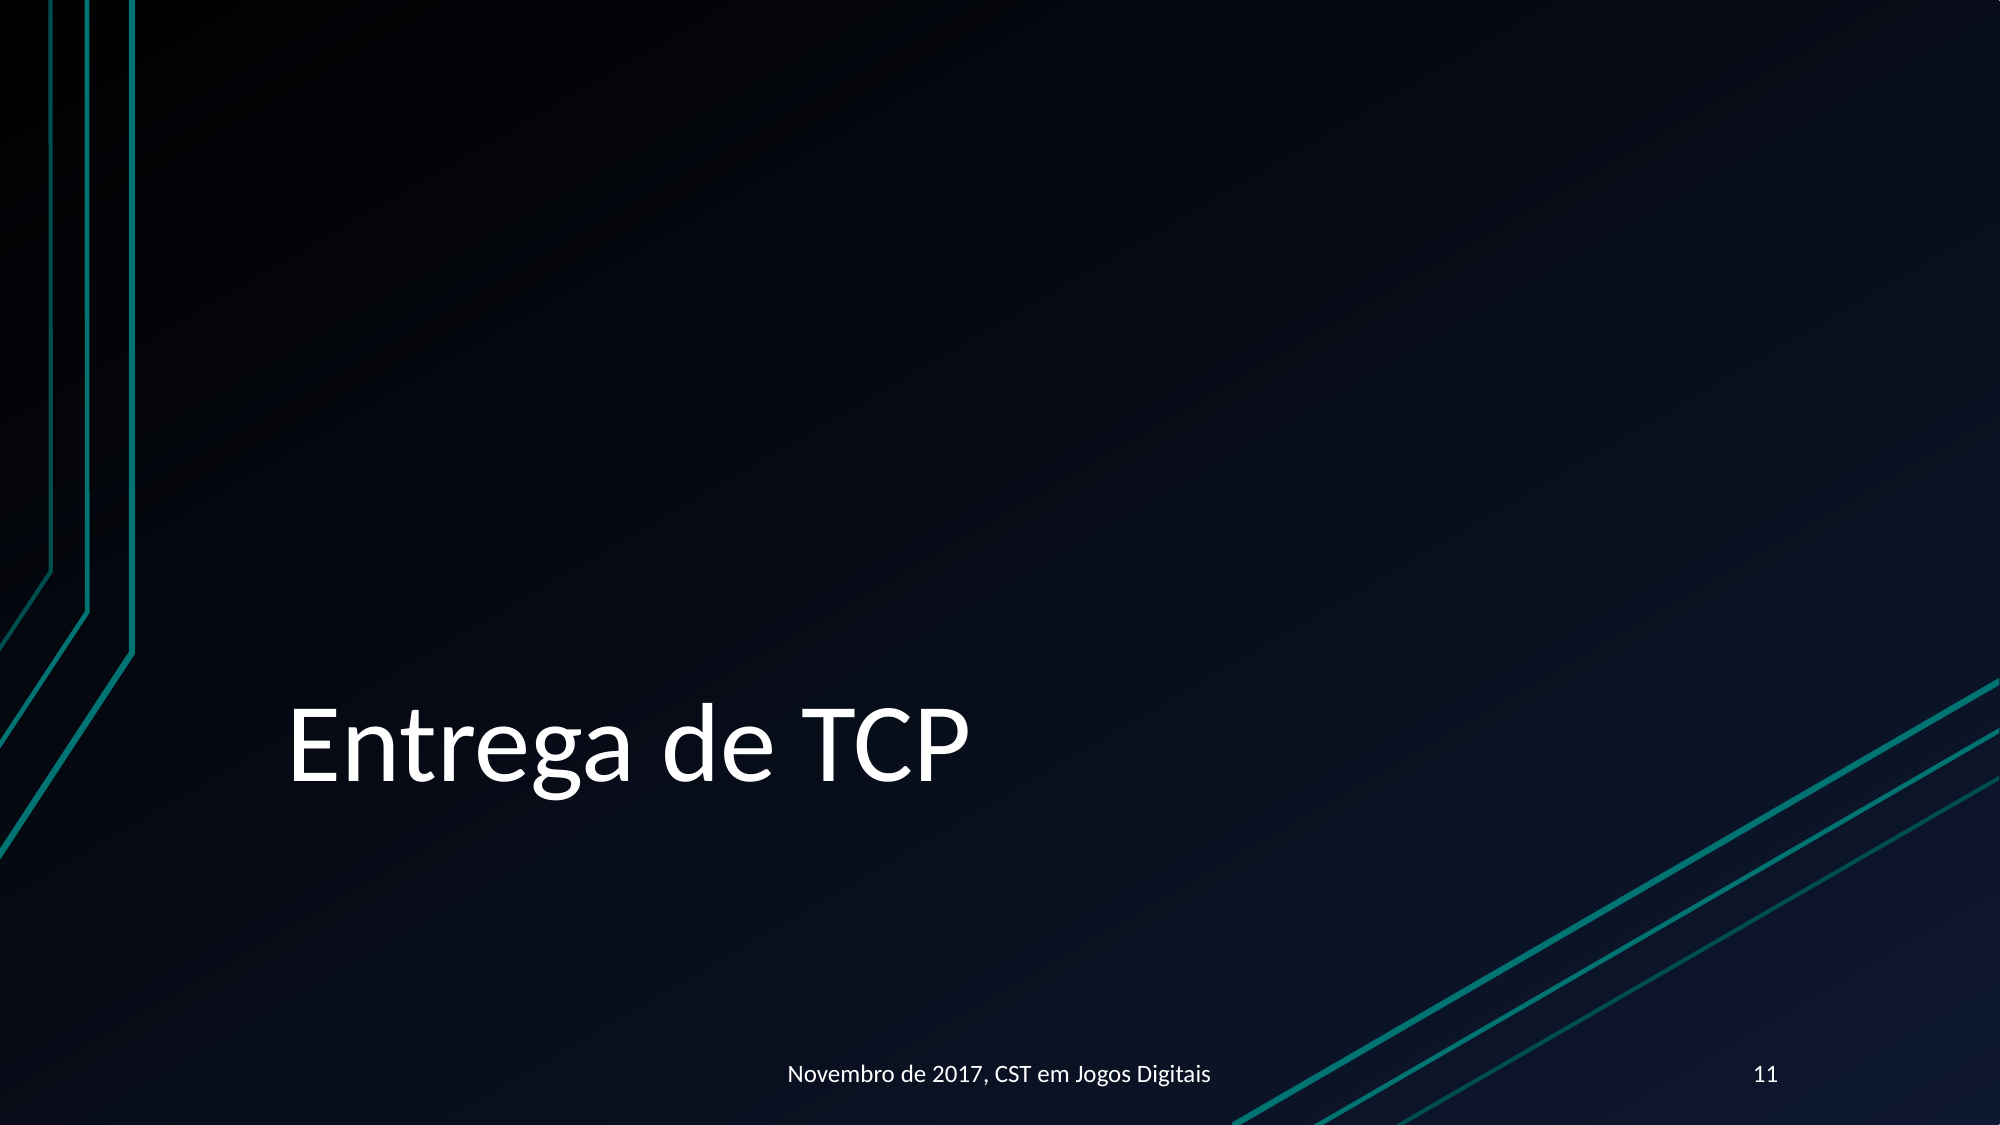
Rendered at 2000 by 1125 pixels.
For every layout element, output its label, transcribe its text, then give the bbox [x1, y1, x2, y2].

footer Novembro de 2017, CST em Jogos Digitais [566, 1042, 1433, 1103]
slide_number 11 [1732, 1042, 1900, 1103]
title Entrega de TCP [266, 362, 1733, 816]
